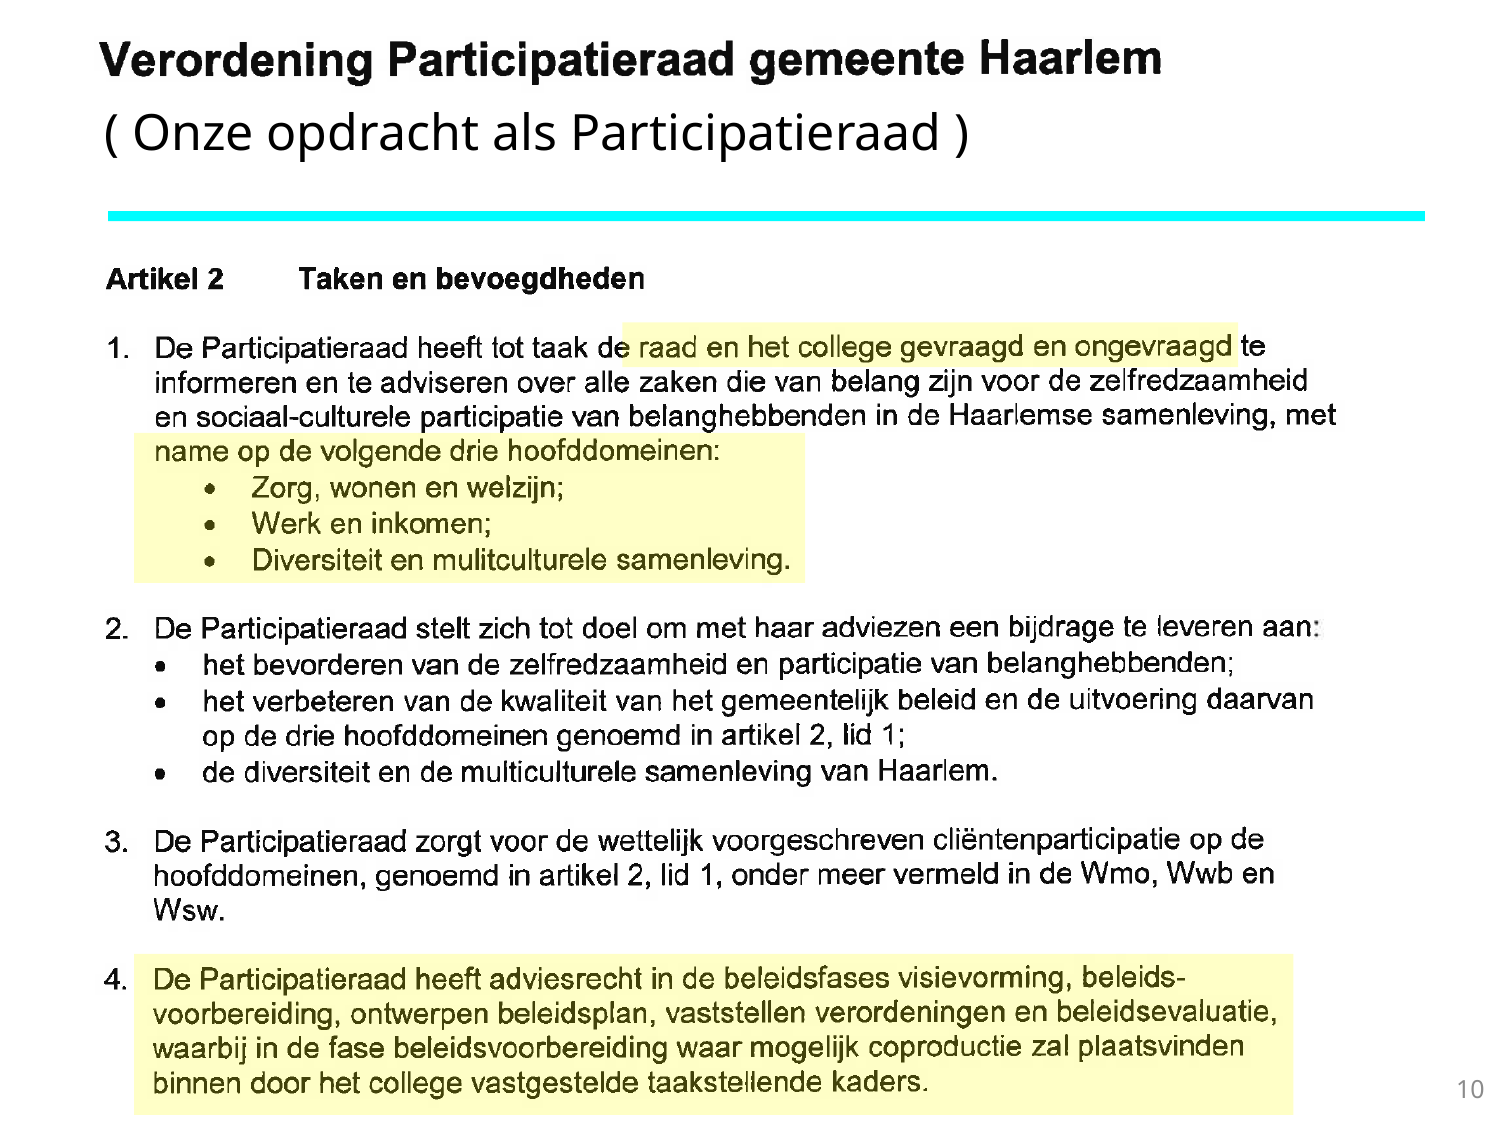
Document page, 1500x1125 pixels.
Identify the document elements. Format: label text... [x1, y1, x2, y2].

slide_number 10 [1162, 1060, 1500, 1121]
picture [64, 7, 1227, 101]
picture [85, 235, 1375, 1108]
title ( Onze opdracht als Participatieraad ) [89, 58, 1425, 210]
text_box [133, 1108, 1294, 1116]
